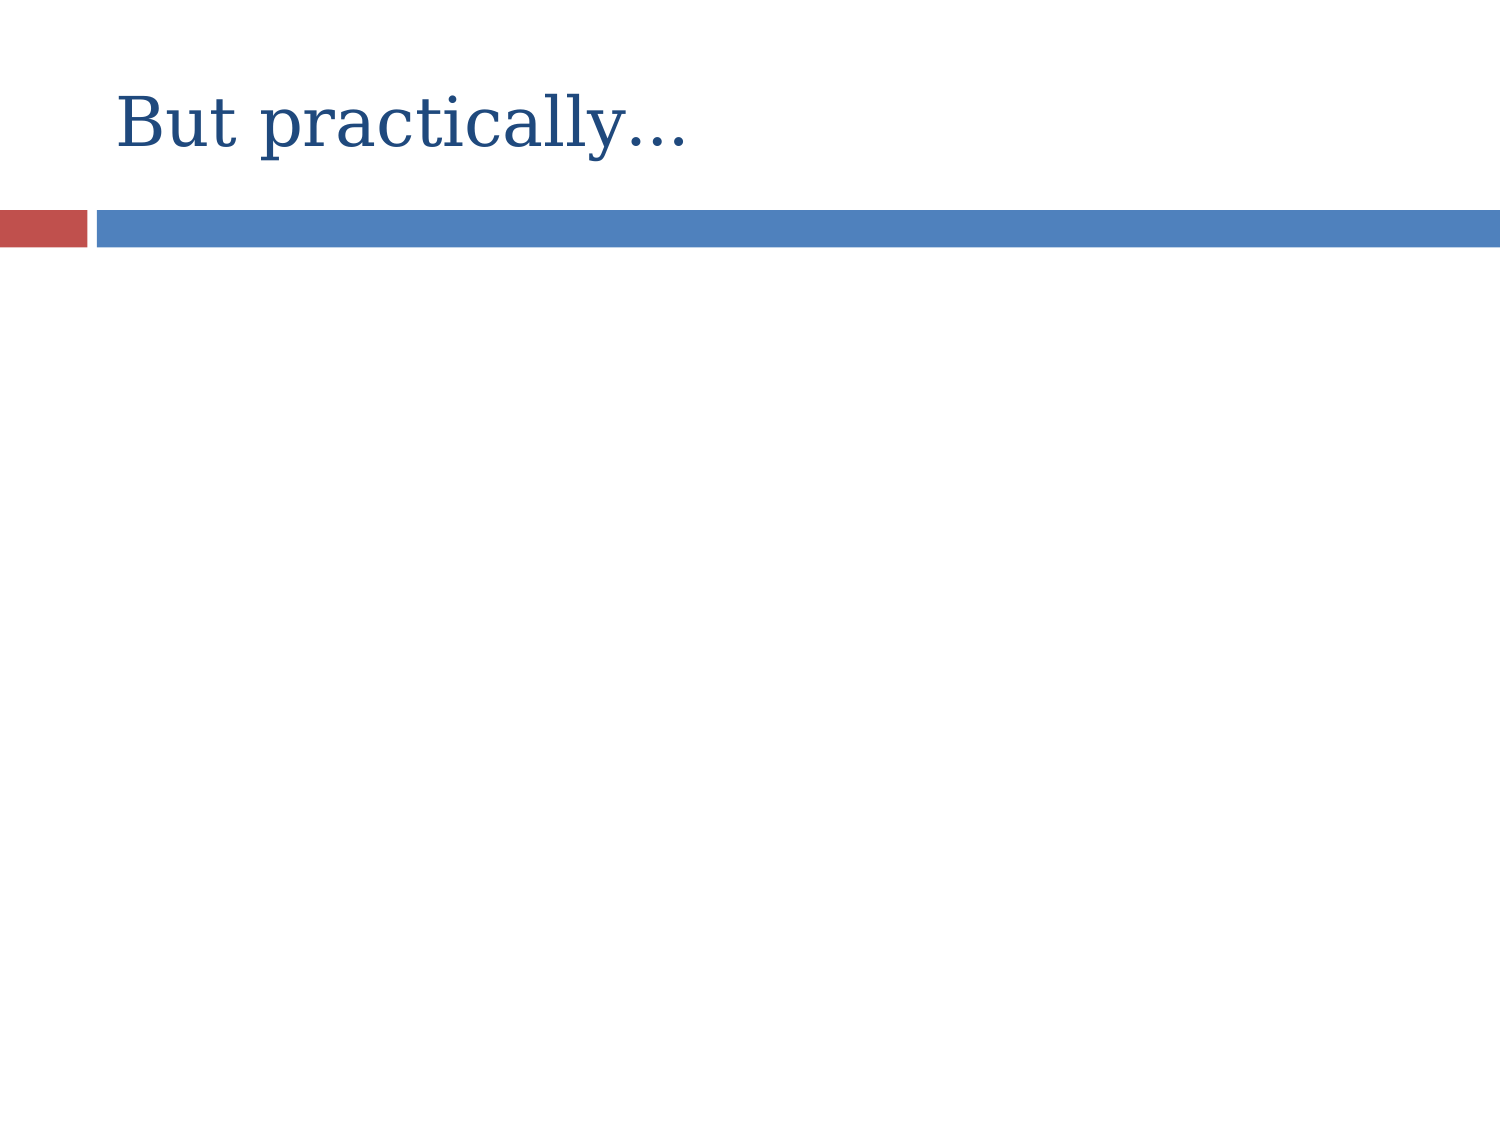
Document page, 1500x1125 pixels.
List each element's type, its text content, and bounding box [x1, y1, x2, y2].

title But practically… [100, 37, 1438, 200]
